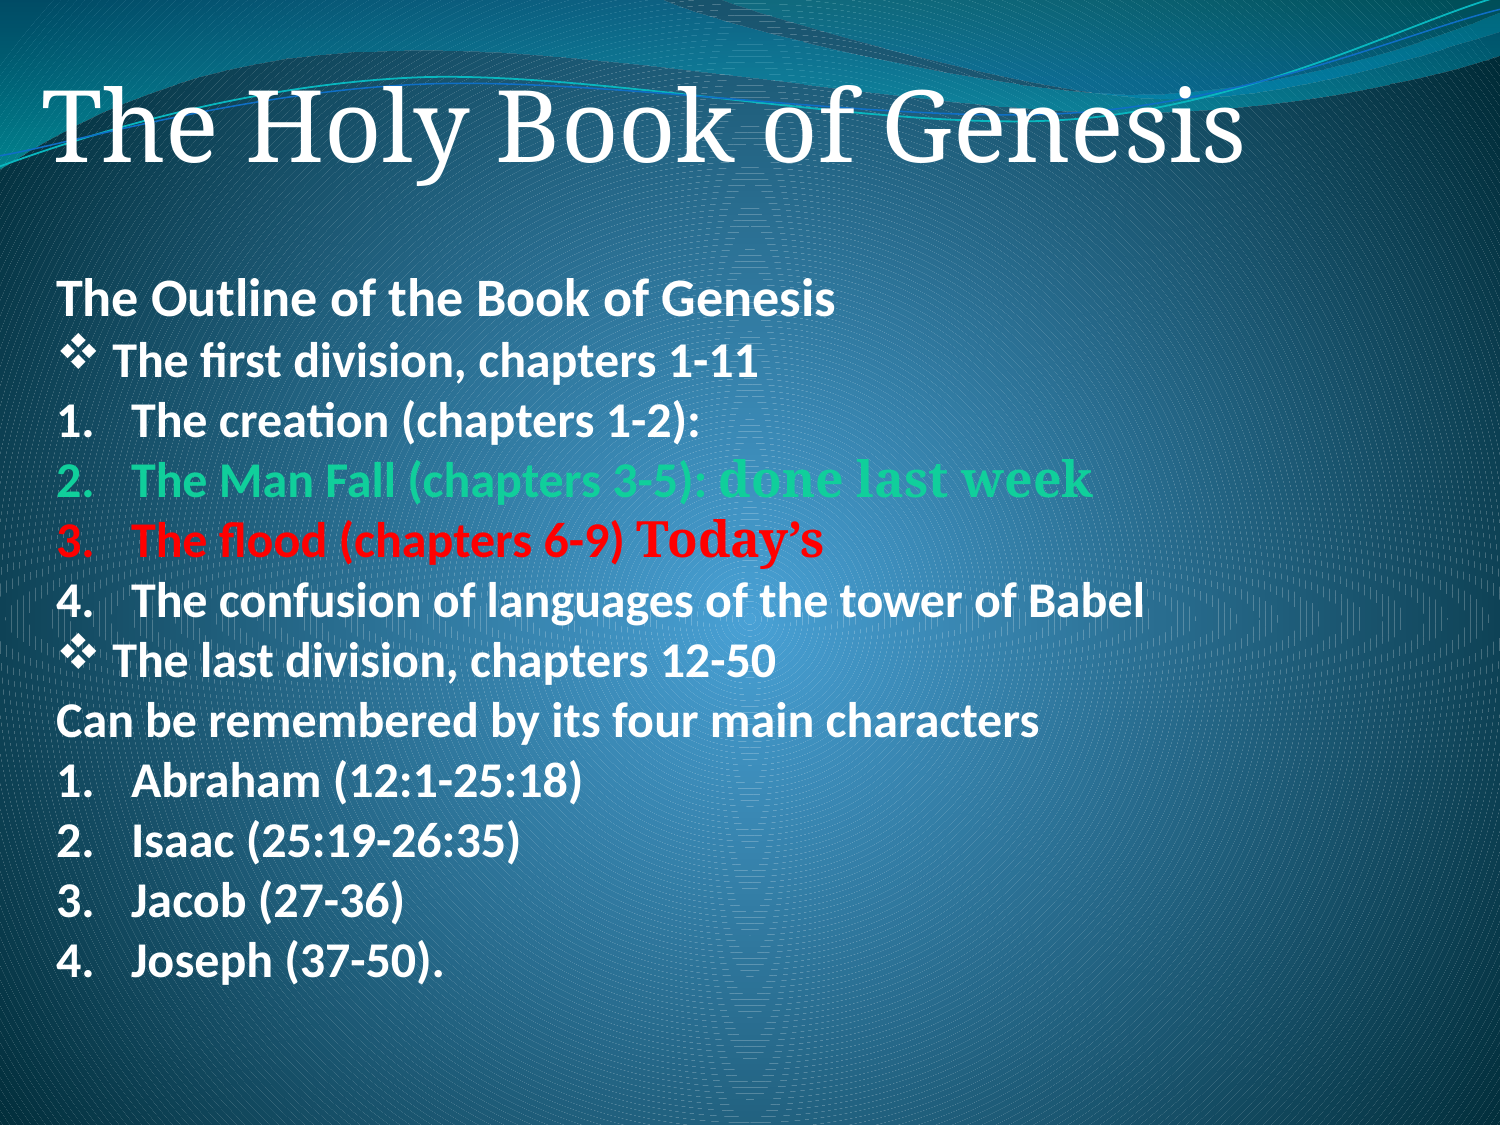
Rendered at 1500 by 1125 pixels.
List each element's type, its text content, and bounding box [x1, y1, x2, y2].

subtitle The Holy Book of Genesis [41, 55, 1447, 200]
text_box The Outline of the Book of Genesis The first division, chapters 1-11 The creation (chapters 1-2): The Man Fall (chapters 3-5): done last week The flood (chapters 6-9) Today’s The confusion of languages of the tower of Babel The last division, chapters 12-50 Can be remembered by its four main characters Abraham (12:1-25:18) Isaac (25:19-26:35) Jacob (27-36) Joseph (37-50). [41, 255, 1459, 995]
